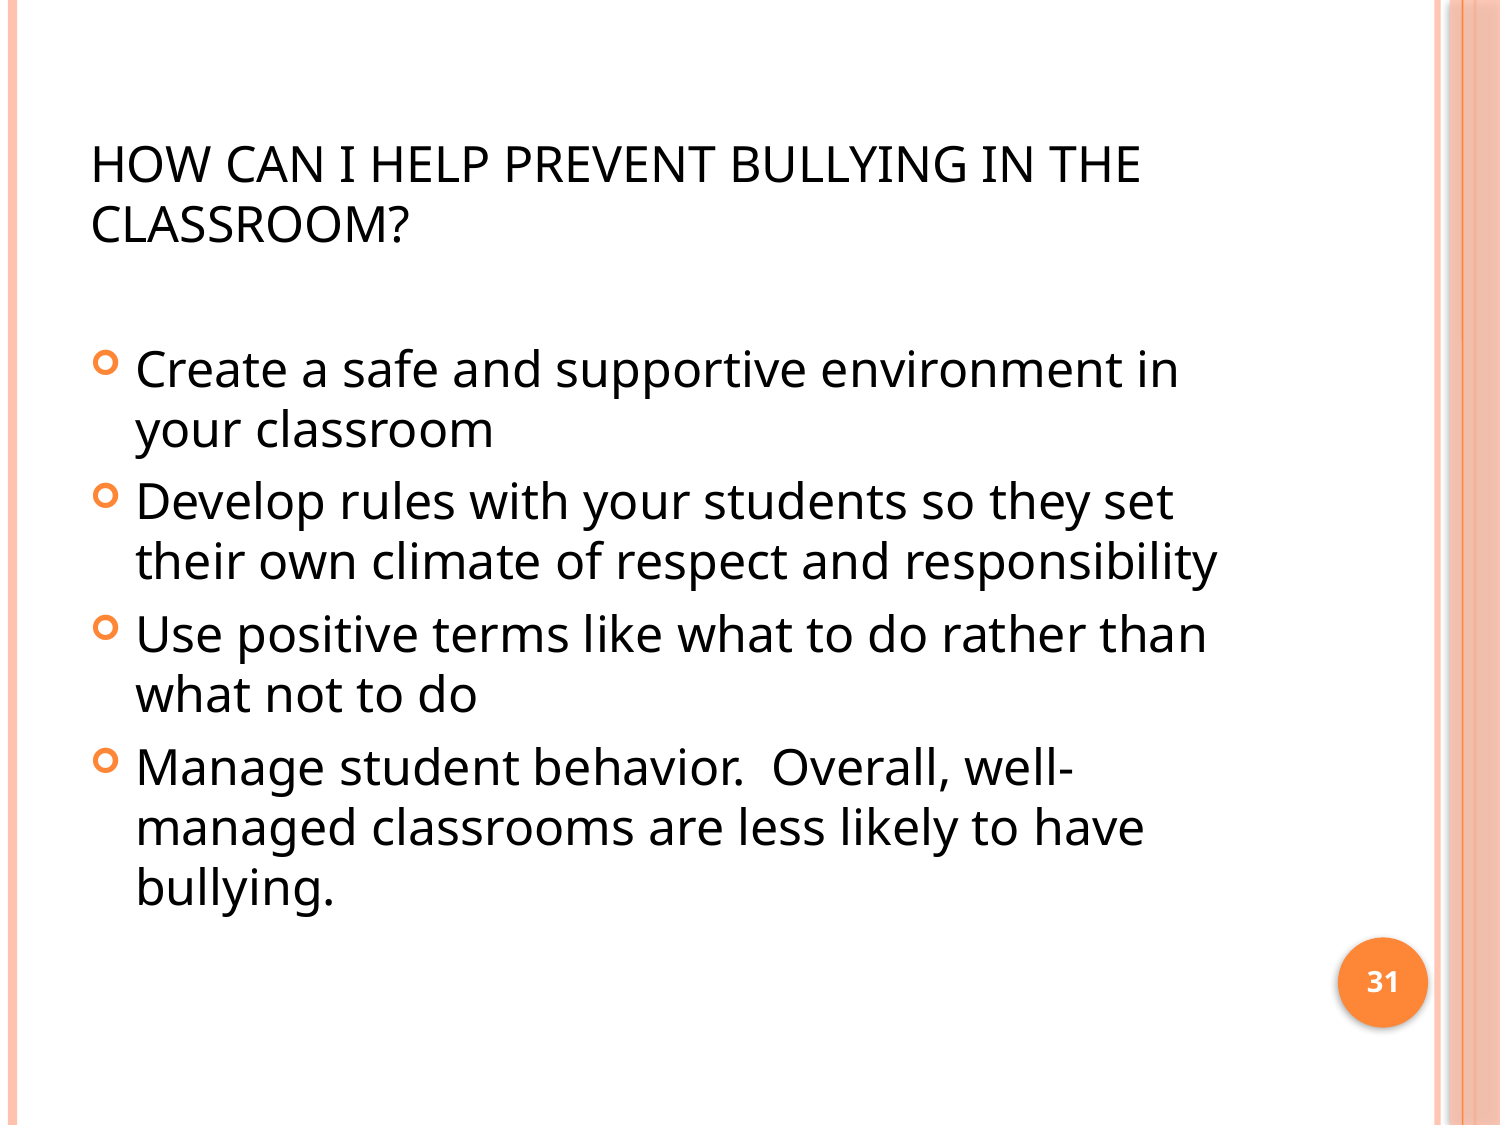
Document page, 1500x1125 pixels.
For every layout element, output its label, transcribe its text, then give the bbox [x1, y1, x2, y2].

slide_number 31 [1333, 940, 1434, 1026]
list HOW CAN I HELP PREVENT BULLYING IN THE CLASSROOM? Create a safe and supportive environment in your classroom Develop rules with your students so they set their own climate of respect and responsibility Use positive terms like what to do rather than what not to do Manage student behavior. Overall, well-managed classrooms are less likely to have bullying. [75, 125, 1300, 1062]
